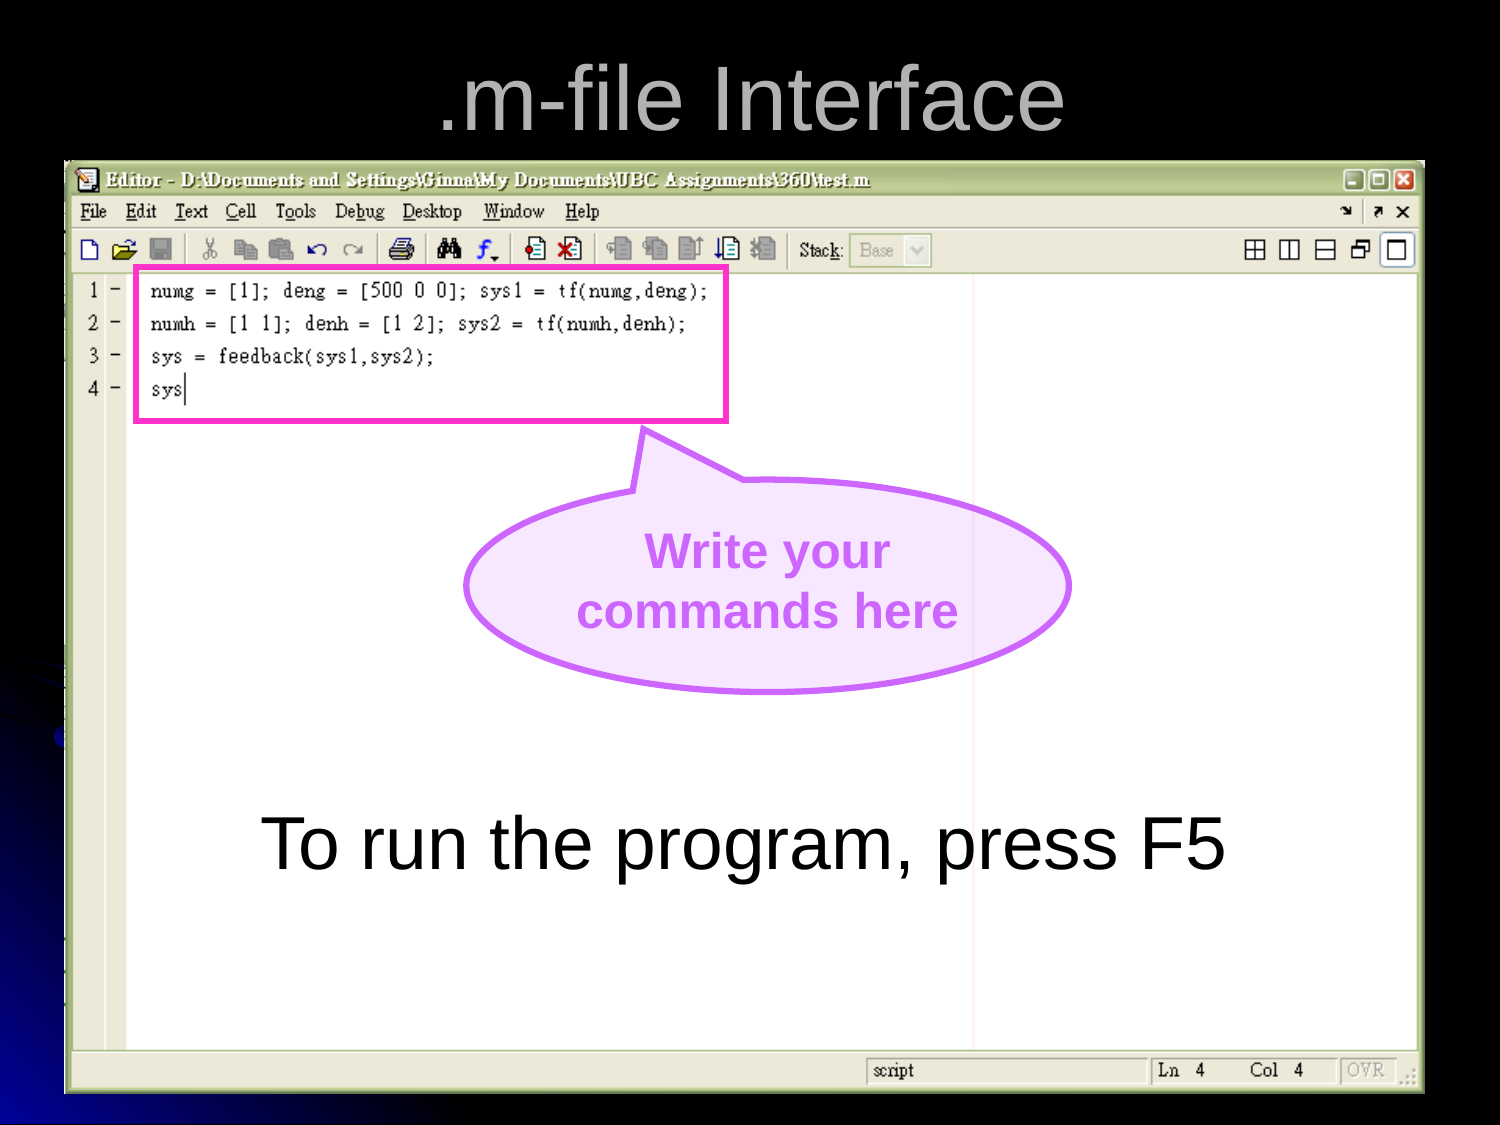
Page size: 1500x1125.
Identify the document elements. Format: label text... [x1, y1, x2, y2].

title .m-file Interface [76, 0, 1428, 161]
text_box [64, 160, 1425, 1095]
